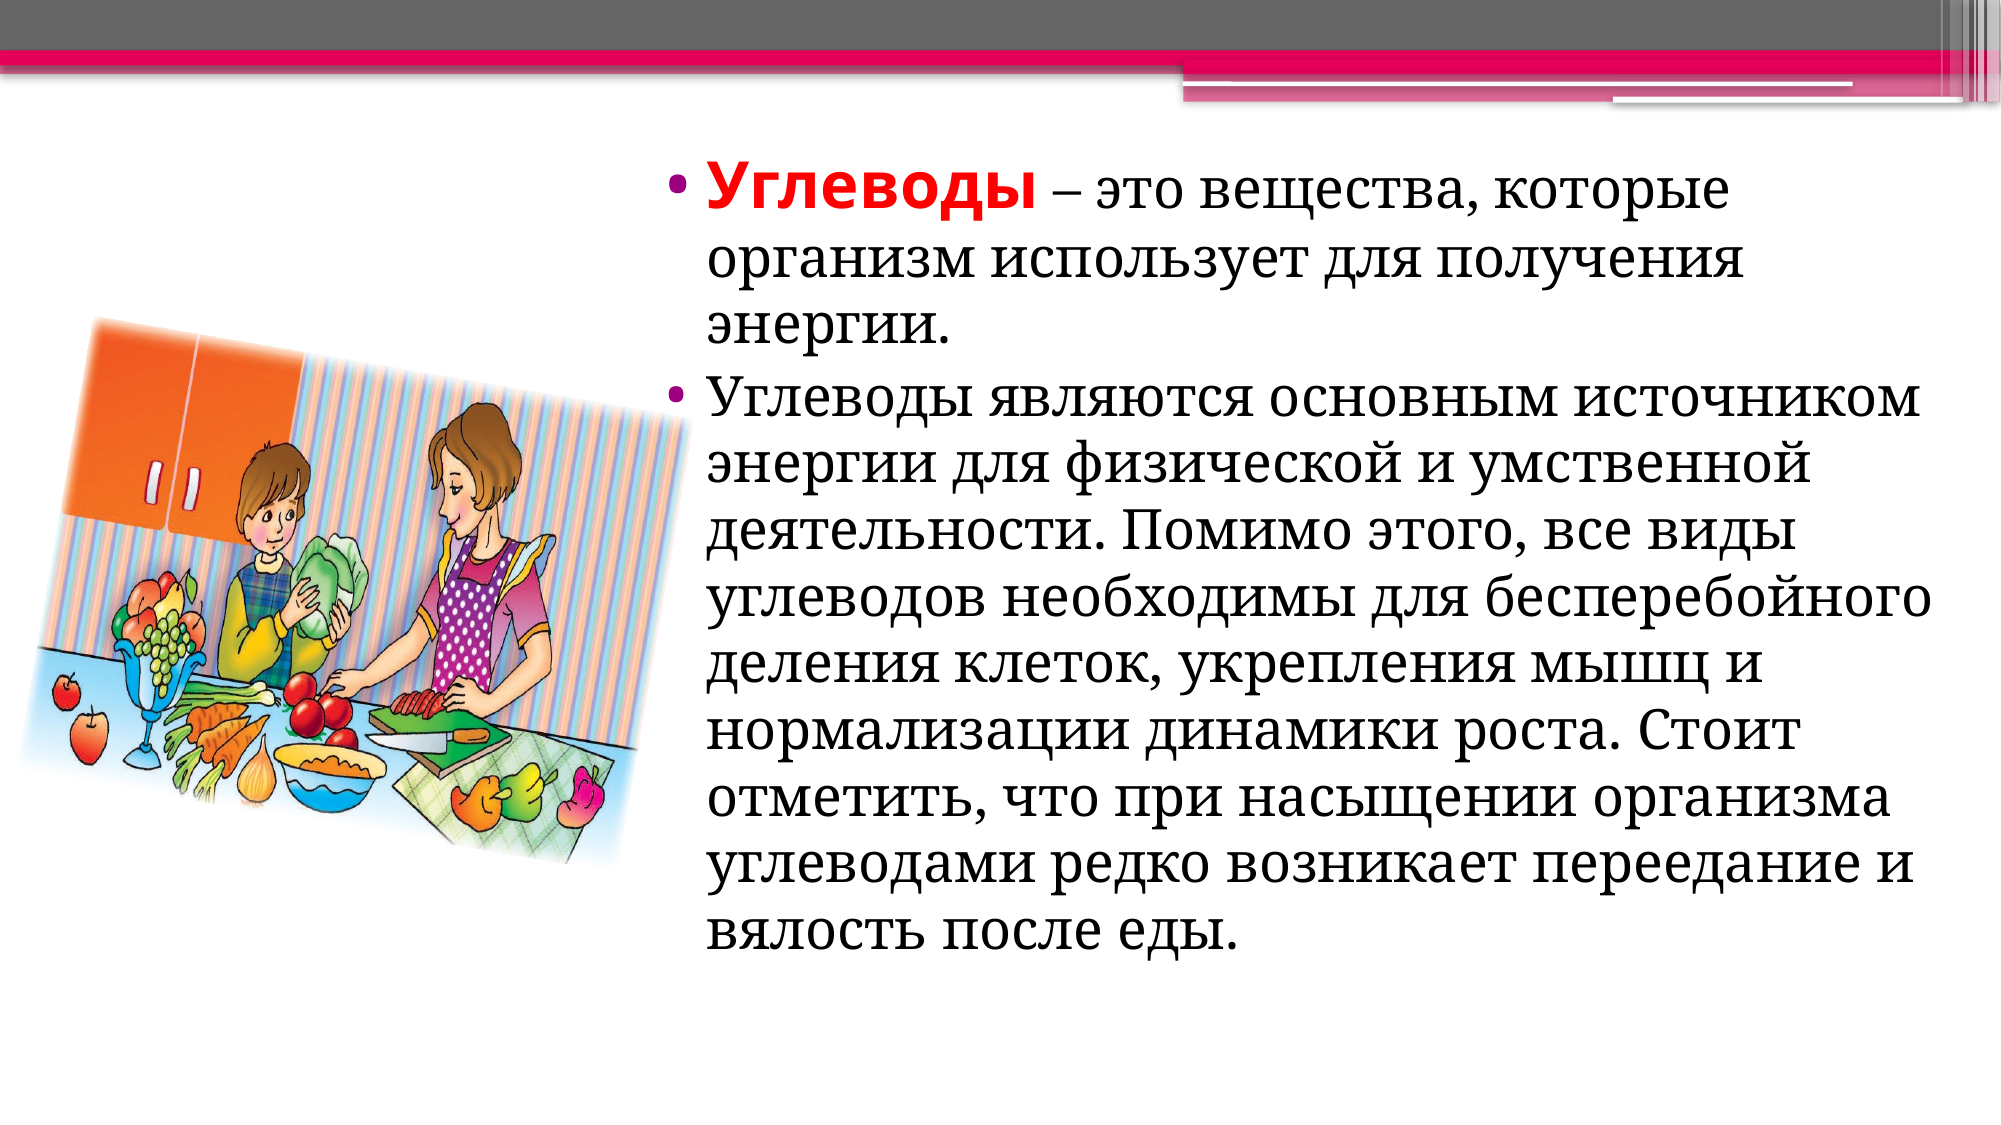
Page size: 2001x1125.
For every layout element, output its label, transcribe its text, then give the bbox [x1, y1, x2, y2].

picture [17, 316, 693, 873]
list Углеводы – это вещества, которые организм использует для получения энергии. Углеводы являются основным источником энергии для физической и умственной деятельности. Помимо этого, все виды углеводов необходимы для бесперебойного деления клеток, укрепления мышц и нормализации динамики роста. Стоит отметить, что при насыщении организма углеводами редко возникает переедание и вялость после еды. [634, 68, 1963, 1003]
